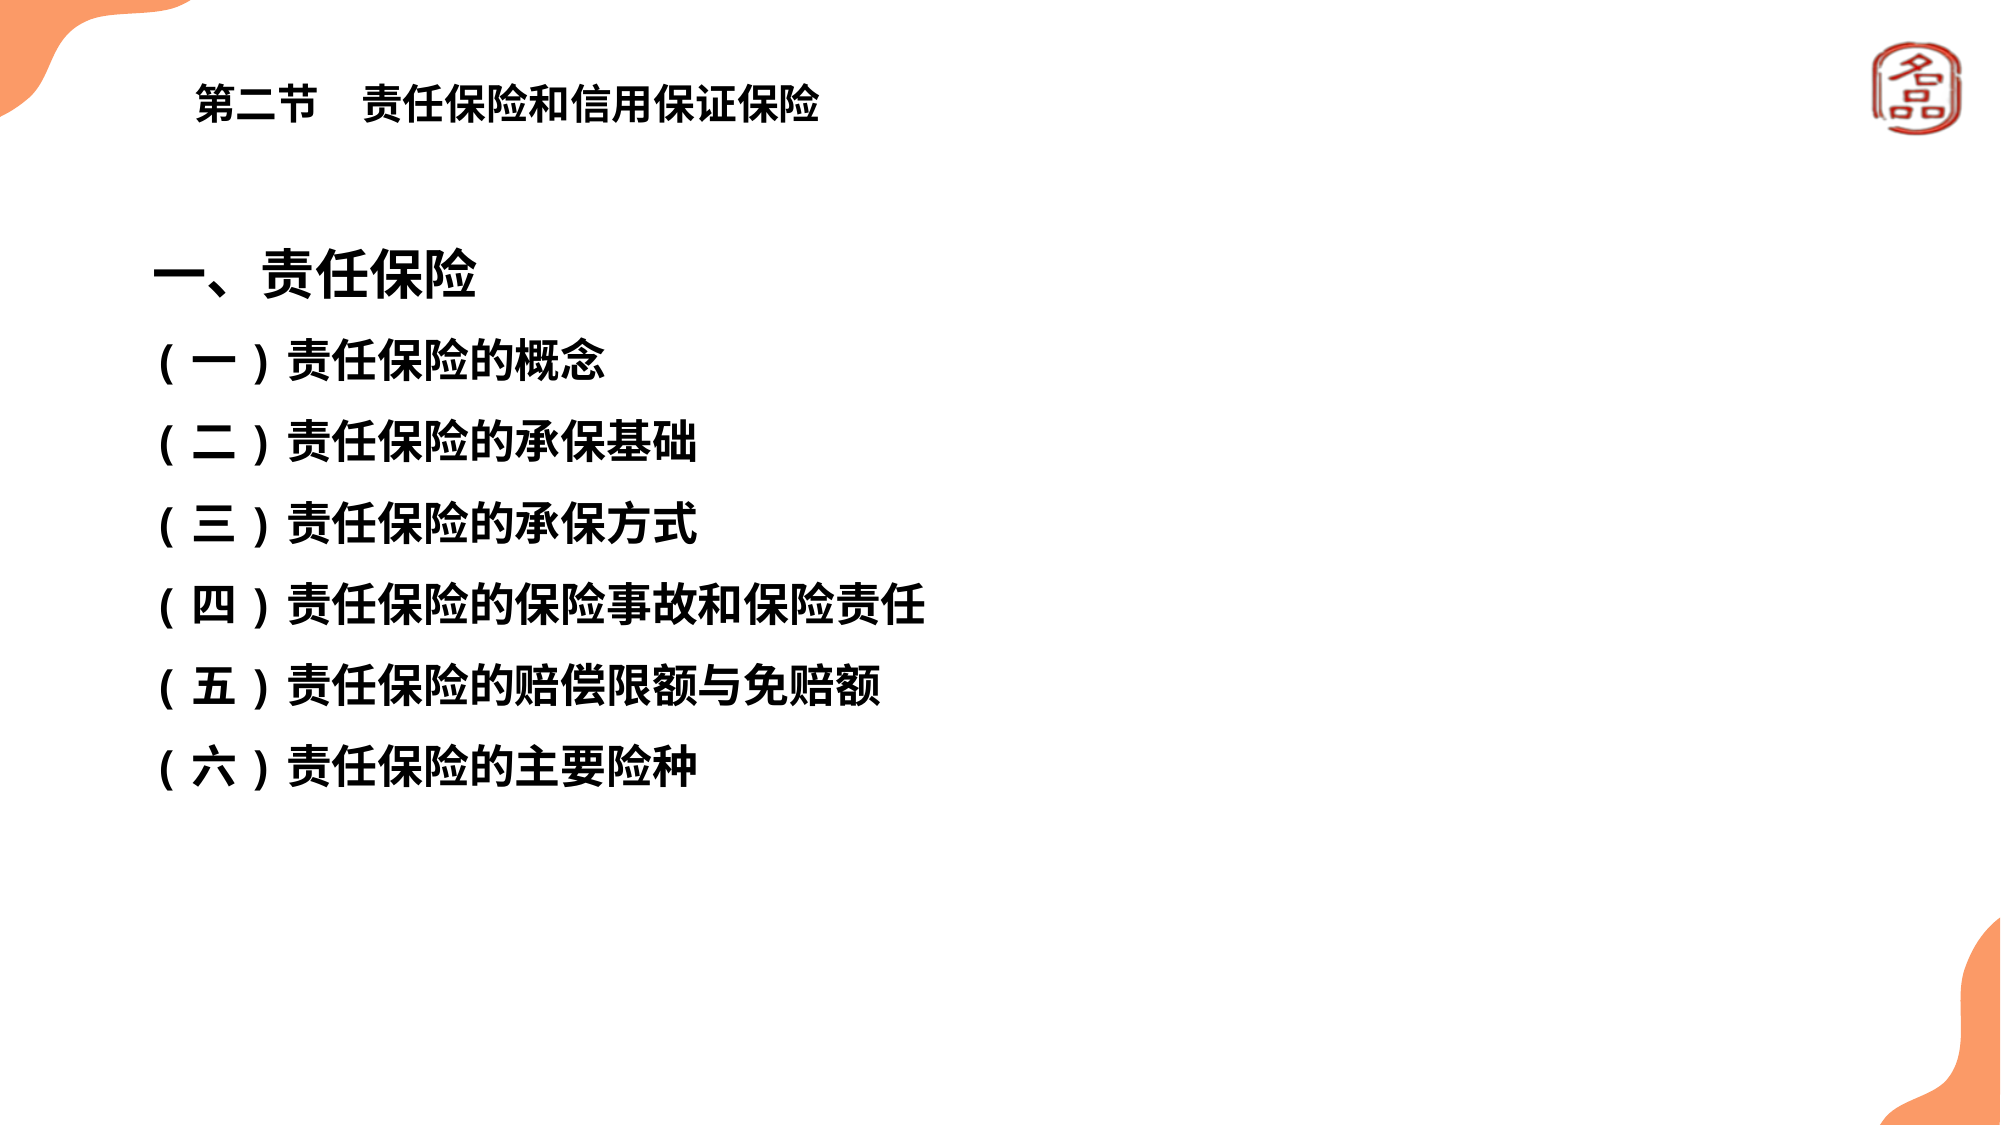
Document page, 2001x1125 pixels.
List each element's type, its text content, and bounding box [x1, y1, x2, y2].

title 第二节 责任保险和信用保证保险 [137, 60, 1863, 152]
list 一、责任保险 (一)责任保险的概念 (二)责任保险的承保基础 (三)责任保险的承保方式 (四)责任保险的保险事故和保险责任 (五)责任保险的赔偿限额与免赔额 (六)责任保险的主要险种 [137, 217, 1863, 1031]
picture [1861, 10, 1990, 147]
